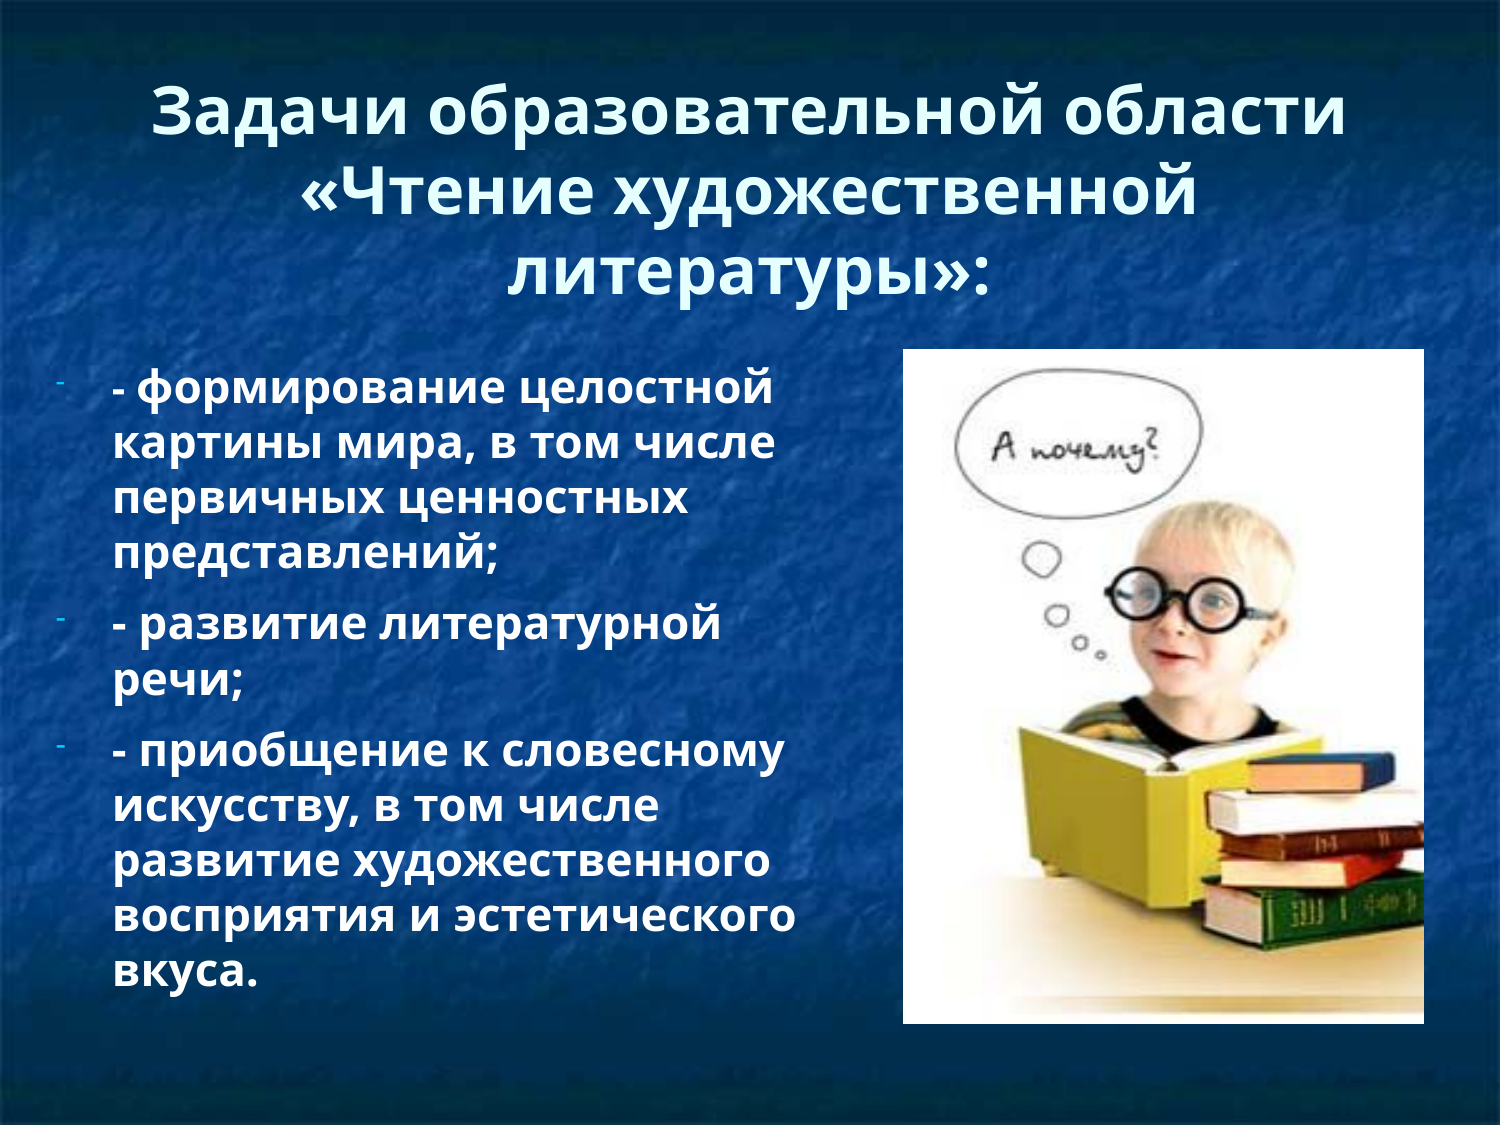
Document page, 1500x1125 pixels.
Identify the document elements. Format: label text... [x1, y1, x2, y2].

title Задачи образовательной области «Чтение художественной литературы»: [52, 77, 1448, 279]
list - формирование целостной картины мира, в том числе первичных ценностных представлений; - развитие литературной речи; - приобщение к словесному искусству, в том числе развитие художественного восприятия и эстетического вкуса. [40, 349, 834, 1036]
picture [0, 0, 1500, 1125]
